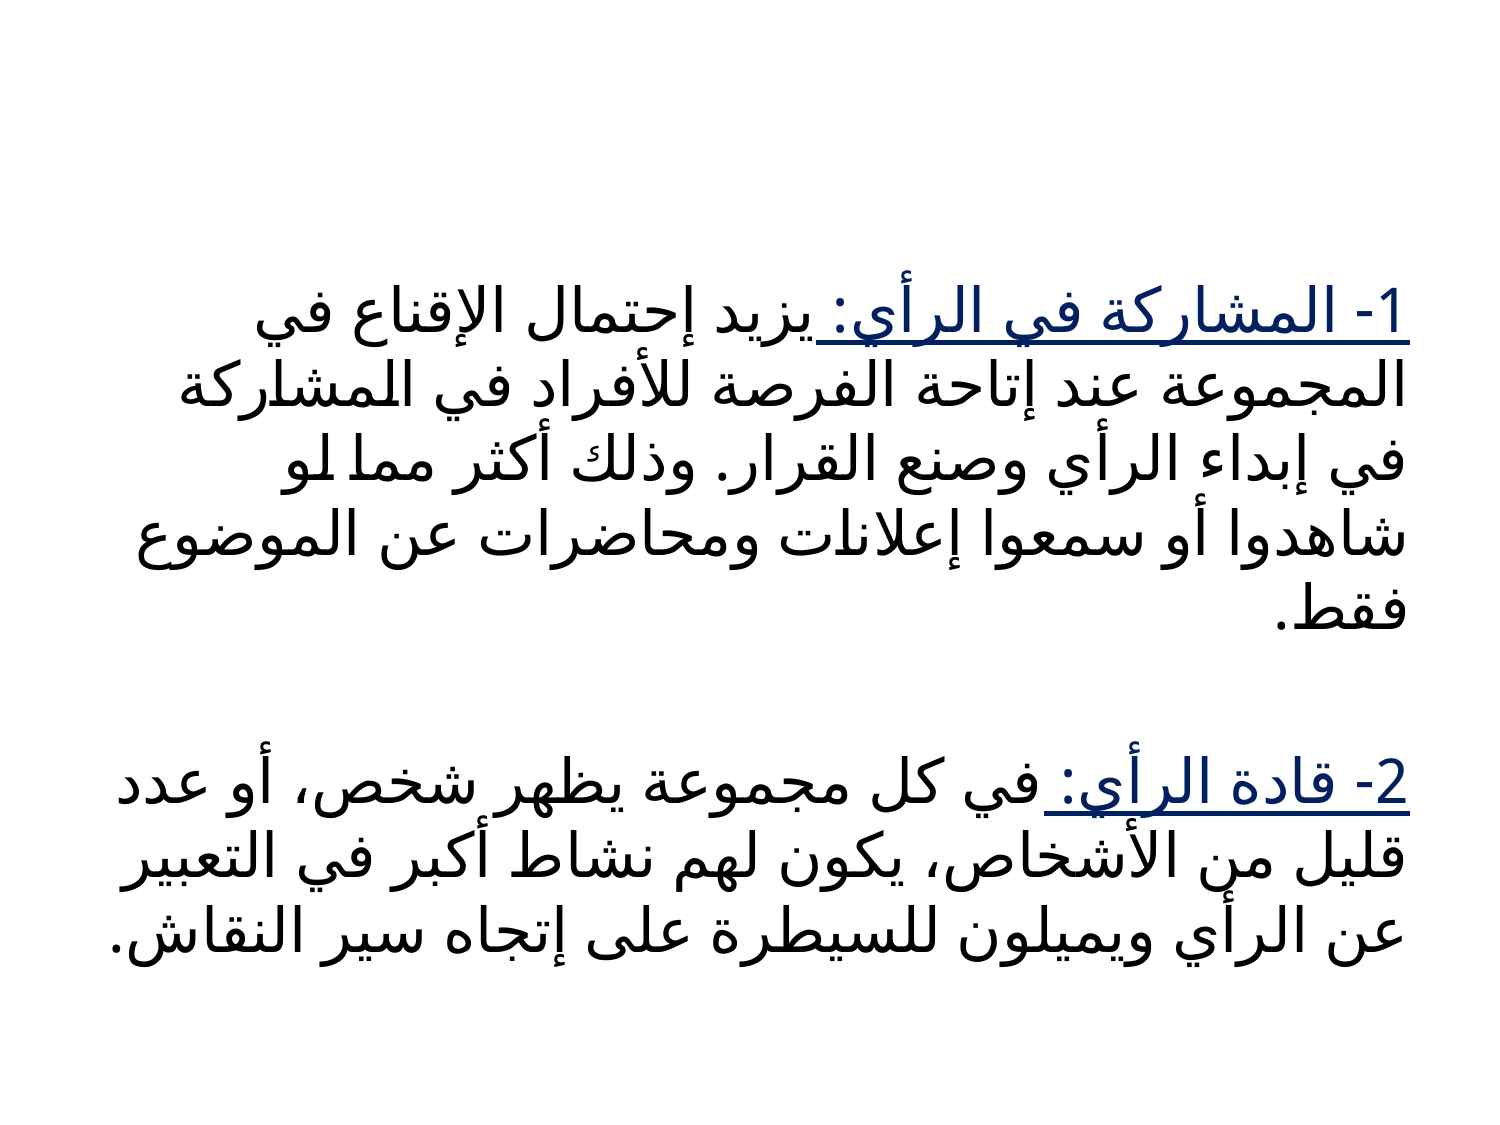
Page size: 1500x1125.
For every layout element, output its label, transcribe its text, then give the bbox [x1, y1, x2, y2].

list 1- المشاركة في الرأي: يزيد إحتمال الإقناع في المجموعة عند إتاحة الفرصة للأفراد في المشاركة في إبداء الرأي وصنع القرار. وذلك أكثر مما لو شاهدوا أو سمعوا إعلانات ومحاضرات عن الموضوع فقط. 2- قادة الرأي: في كل مجموعة يظهر شخص، أو عدد قليل من الأشخاص، يكون لهم نشاط أكبر في التعبير عن الرأي ويميلون للسيطرة على إتجاه سير النقاش. [75, 262, 1425, 1005]
